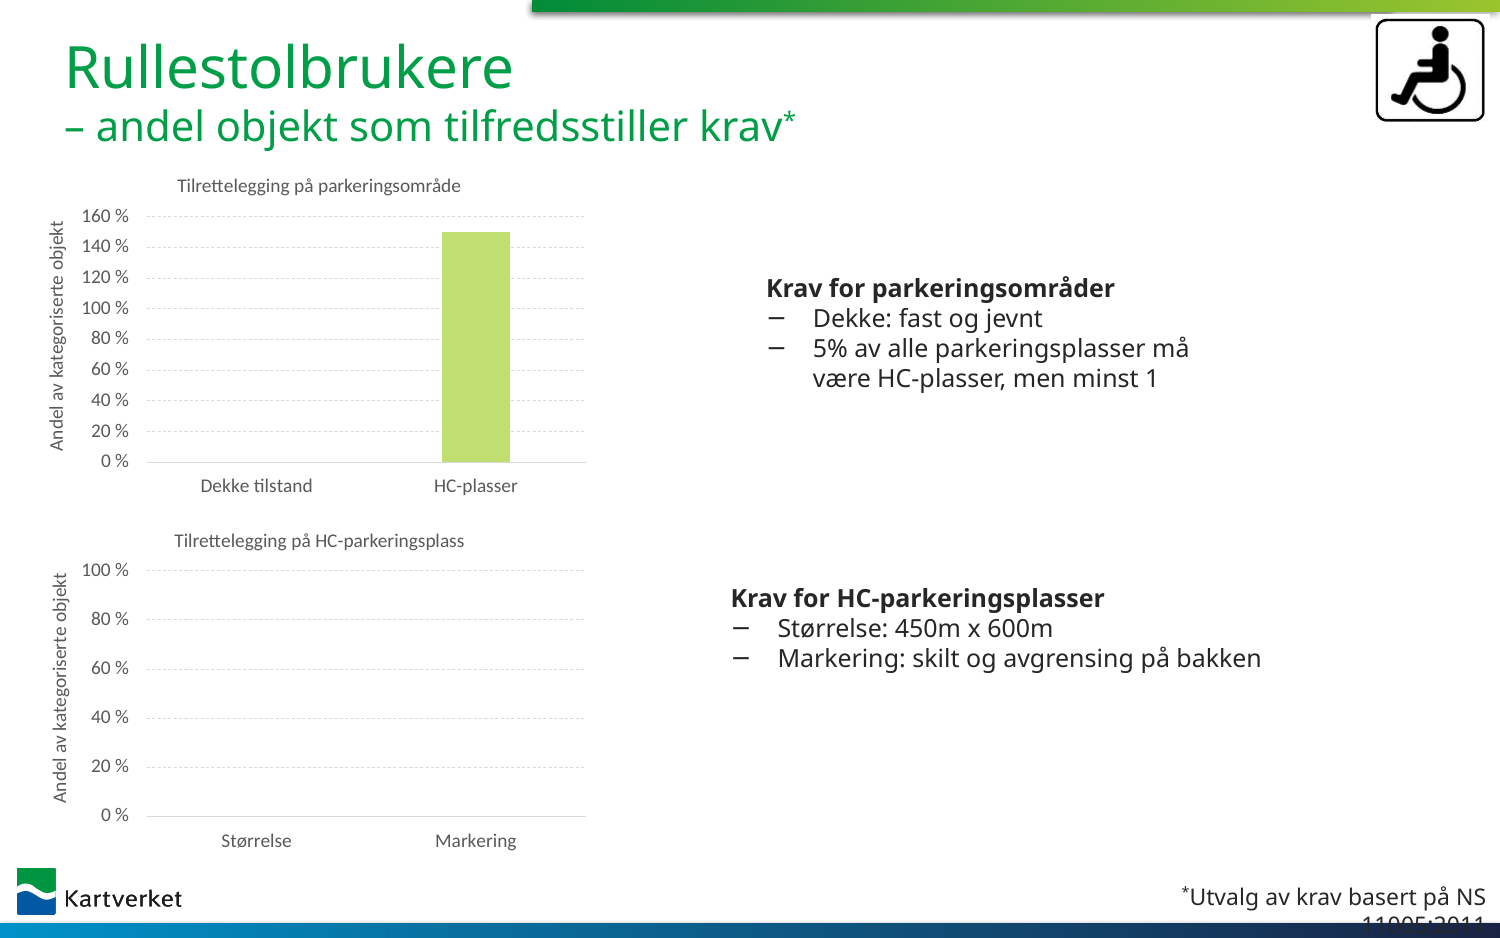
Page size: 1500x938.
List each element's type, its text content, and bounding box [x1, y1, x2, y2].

text_box Krav for parkeringsområder Dekke: fast og jevnt 5% av alle parkeringsplasser må være HC-plasser, men minst 1 [751, 264, 1232, 400]
picture [41, 166, 598, 505]
text_box Rullestolbrukere – andel objekt som tilfredsstiller krav* [49, 23, 1431, 158]
text_box Krav for HC-parkeringsplasser Størrelse: 450m x 600m Markering: skilt og avgrensing på bakken [715, 574, 1278, 680]
text_box *Utvalg av krav basert på NS 11005:2011 [1068, 873, 1500, 938]
picture [41, 520, 598, 859]
picture [1371, 13, 1491, 127]
